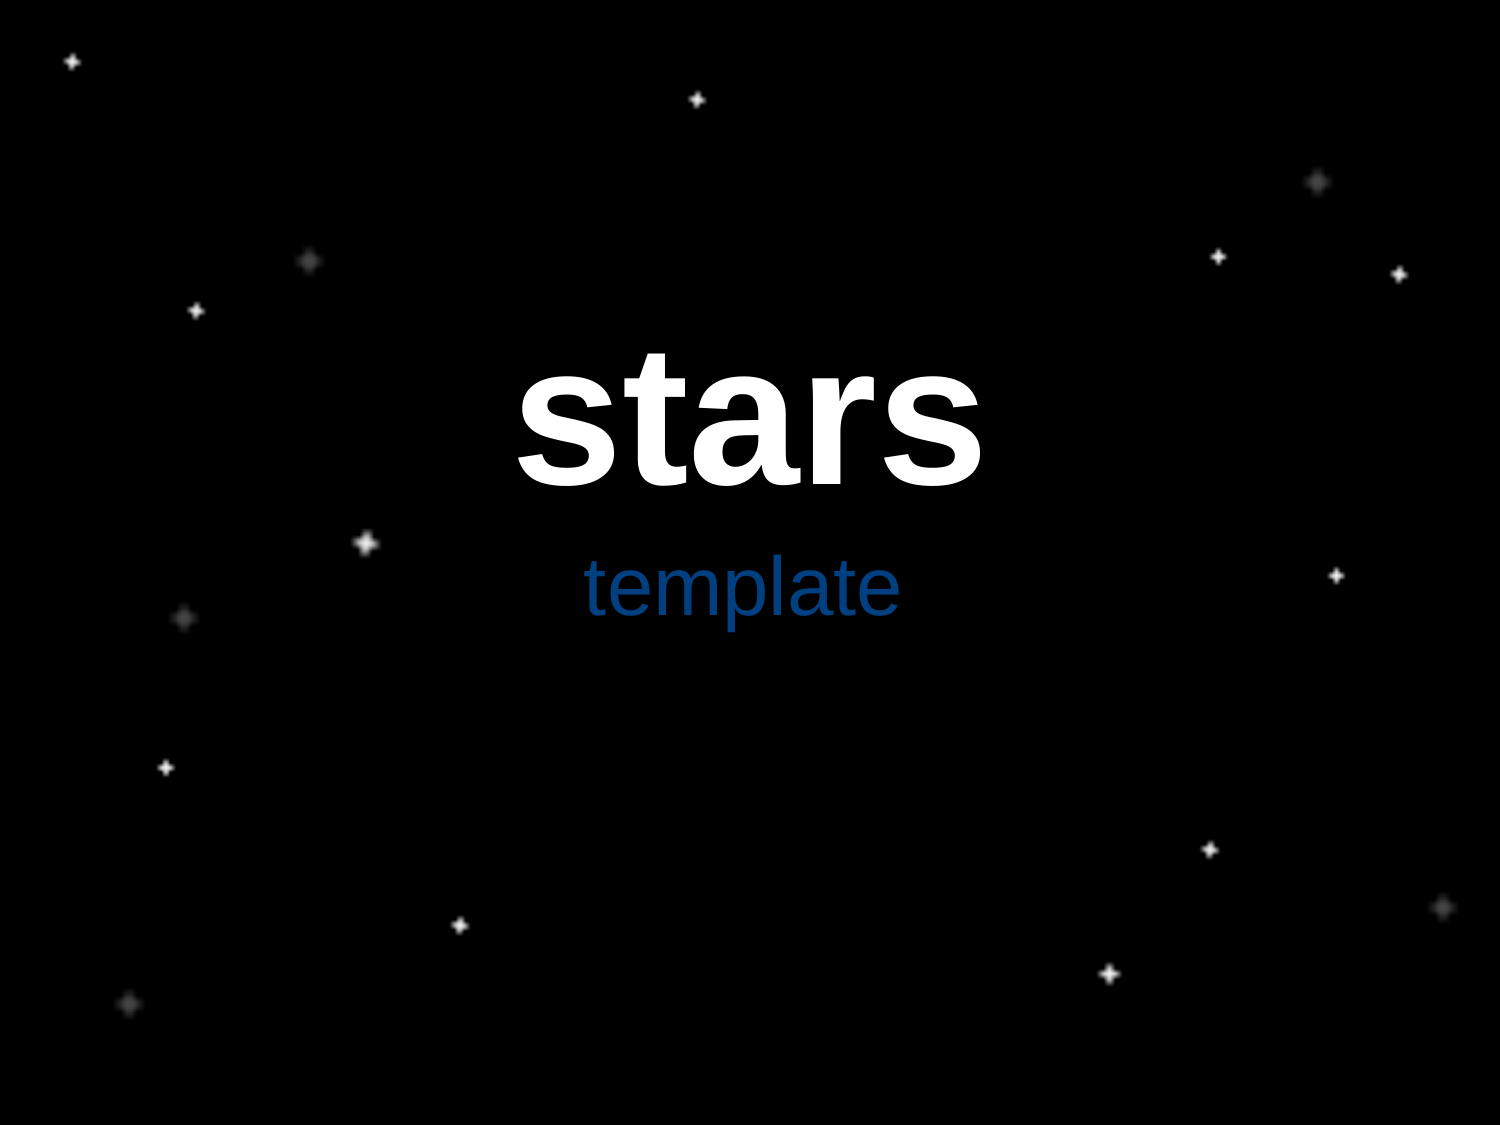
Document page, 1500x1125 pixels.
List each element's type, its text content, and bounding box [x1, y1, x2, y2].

picture [1085, 949, 1134, 997]
picture [1200, 237, 1237, 275]
title stars [112, 283, 1388, 525]
picture [291, 241, 328, 279]
picture [147, 748, 185, 786]
picture [447, 912, 473, 938]
picture [685, 87, 710, 112]
picture [166, 598, 203, 636]
picture [1318, 556, 1355, 594]
picture [111, 984, 148, 1022]
picture [1425, 888, 1462, 925]
picture [1387, 261, 1412, 287]
text_box template [337, 525, 1150, 640]
picture [60, 49, 85, 74]
picture [1197, 837, 1223, 862]
picture [1299, 162, 1337, 200]
